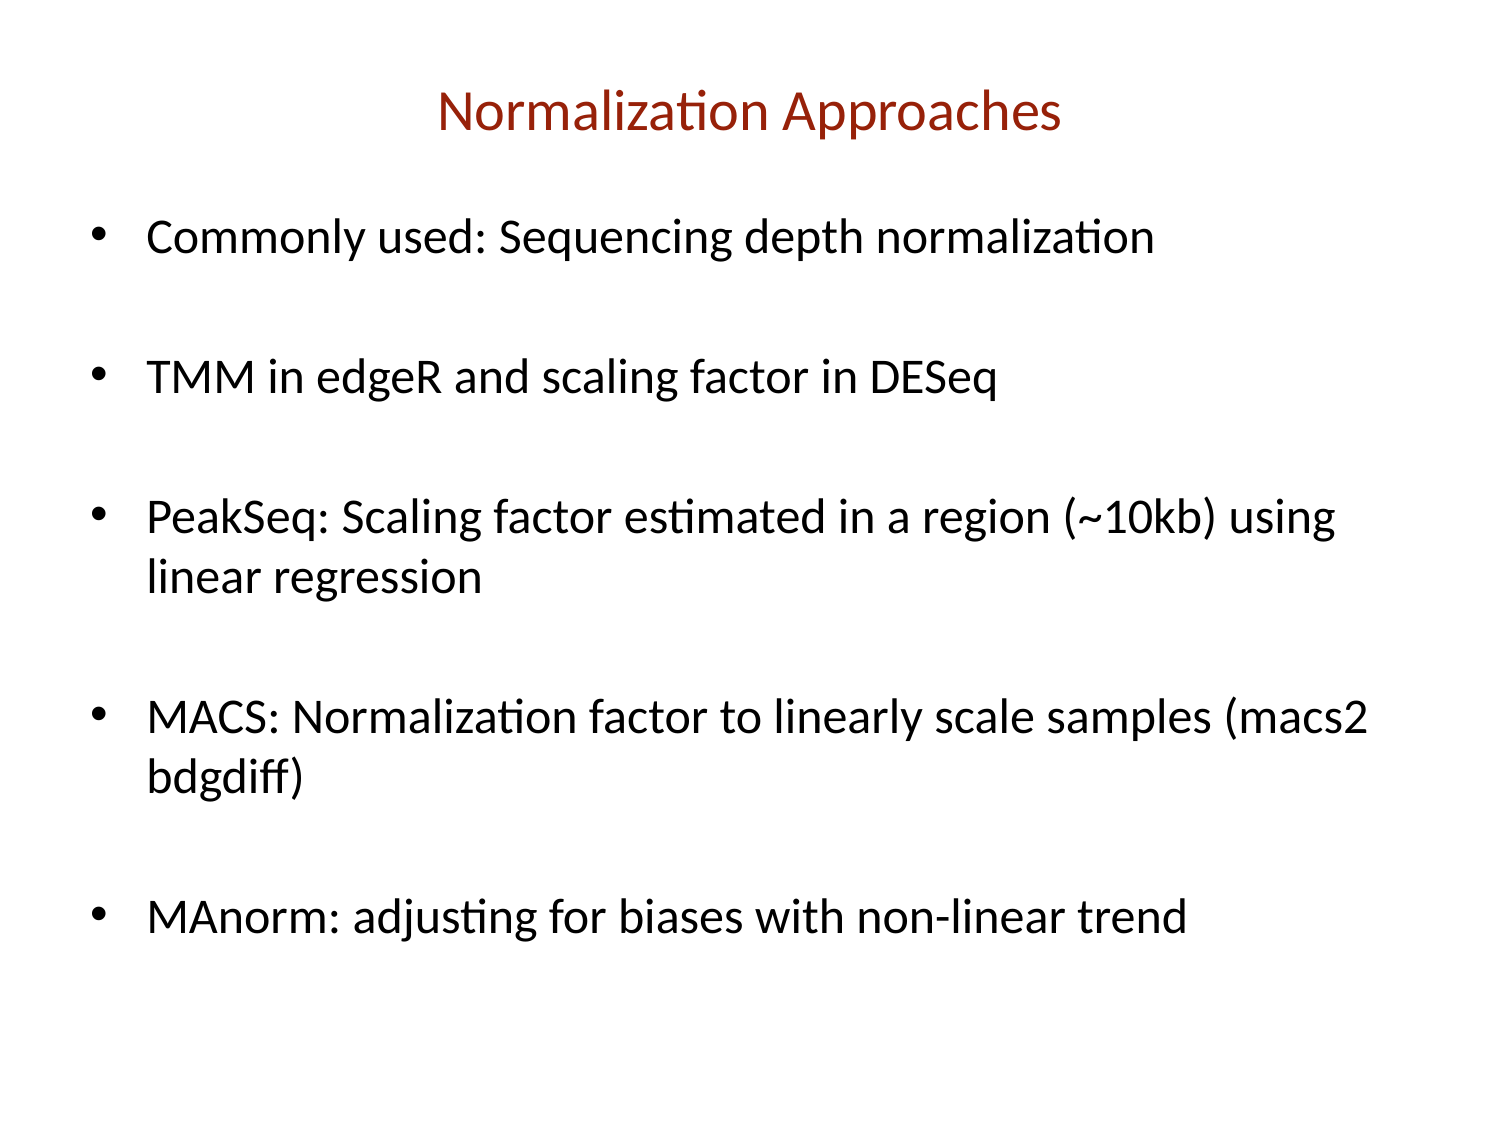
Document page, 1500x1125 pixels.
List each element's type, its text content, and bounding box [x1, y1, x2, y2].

list Commonly used: Sequencing depth normalization TMM in edgeR and scaling factor in DESeq PeakSeq: Scaling factor estimated in a region (~10kb) using linear regression MACS: Normalization factor to linearly scale samples (macs2 bdgdiff) MAnorm: adjusting for biases with non-linear trend [75, 195, 1425, 1005]
title Normalization Approaches [75, 45, 1425, 169]
